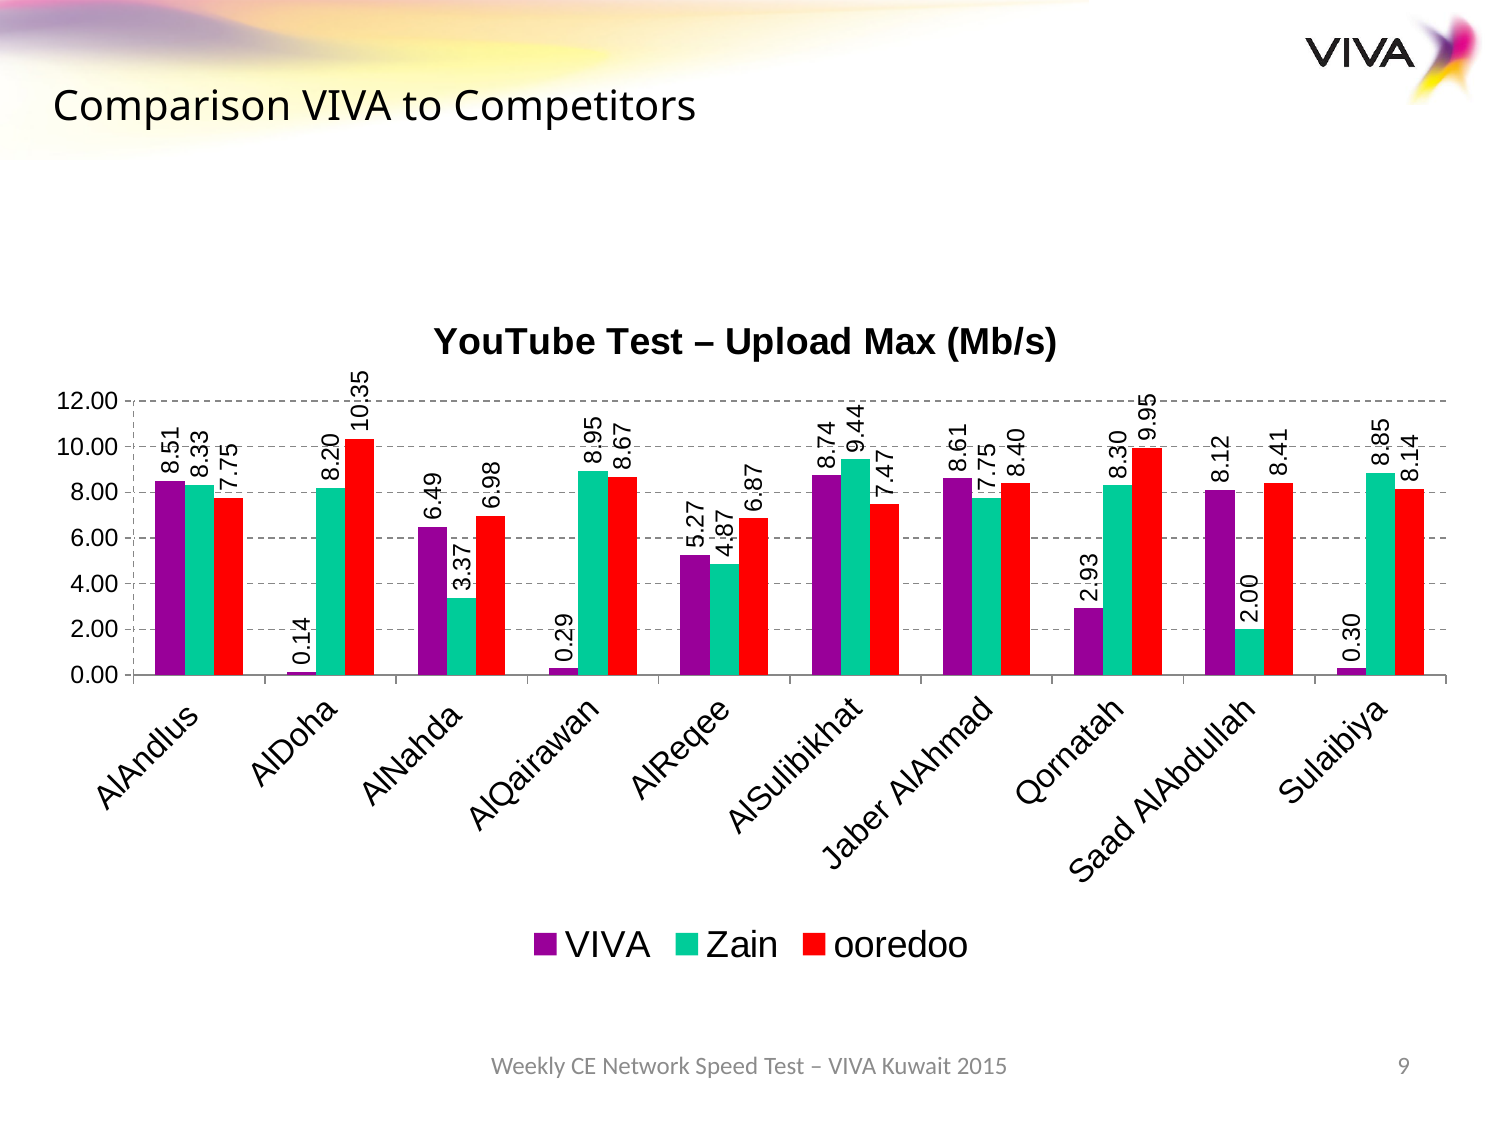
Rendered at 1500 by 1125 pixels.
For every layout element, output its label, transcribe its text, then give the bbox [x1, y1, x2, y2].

picture [0, 0, 1089, 160]
text_box Comparison VIVA to Competitors [37, 24, 1278, 184]
text_box 9 [1074, 1042, 1425, 1103]
chart [27, 287, 1476, 974]
picture [1300, 12, 1485, 105]
text_box Weekly CE Network Speed Test – VIVA Kuwait 2015 [205, 1042, 1074, 1103]
